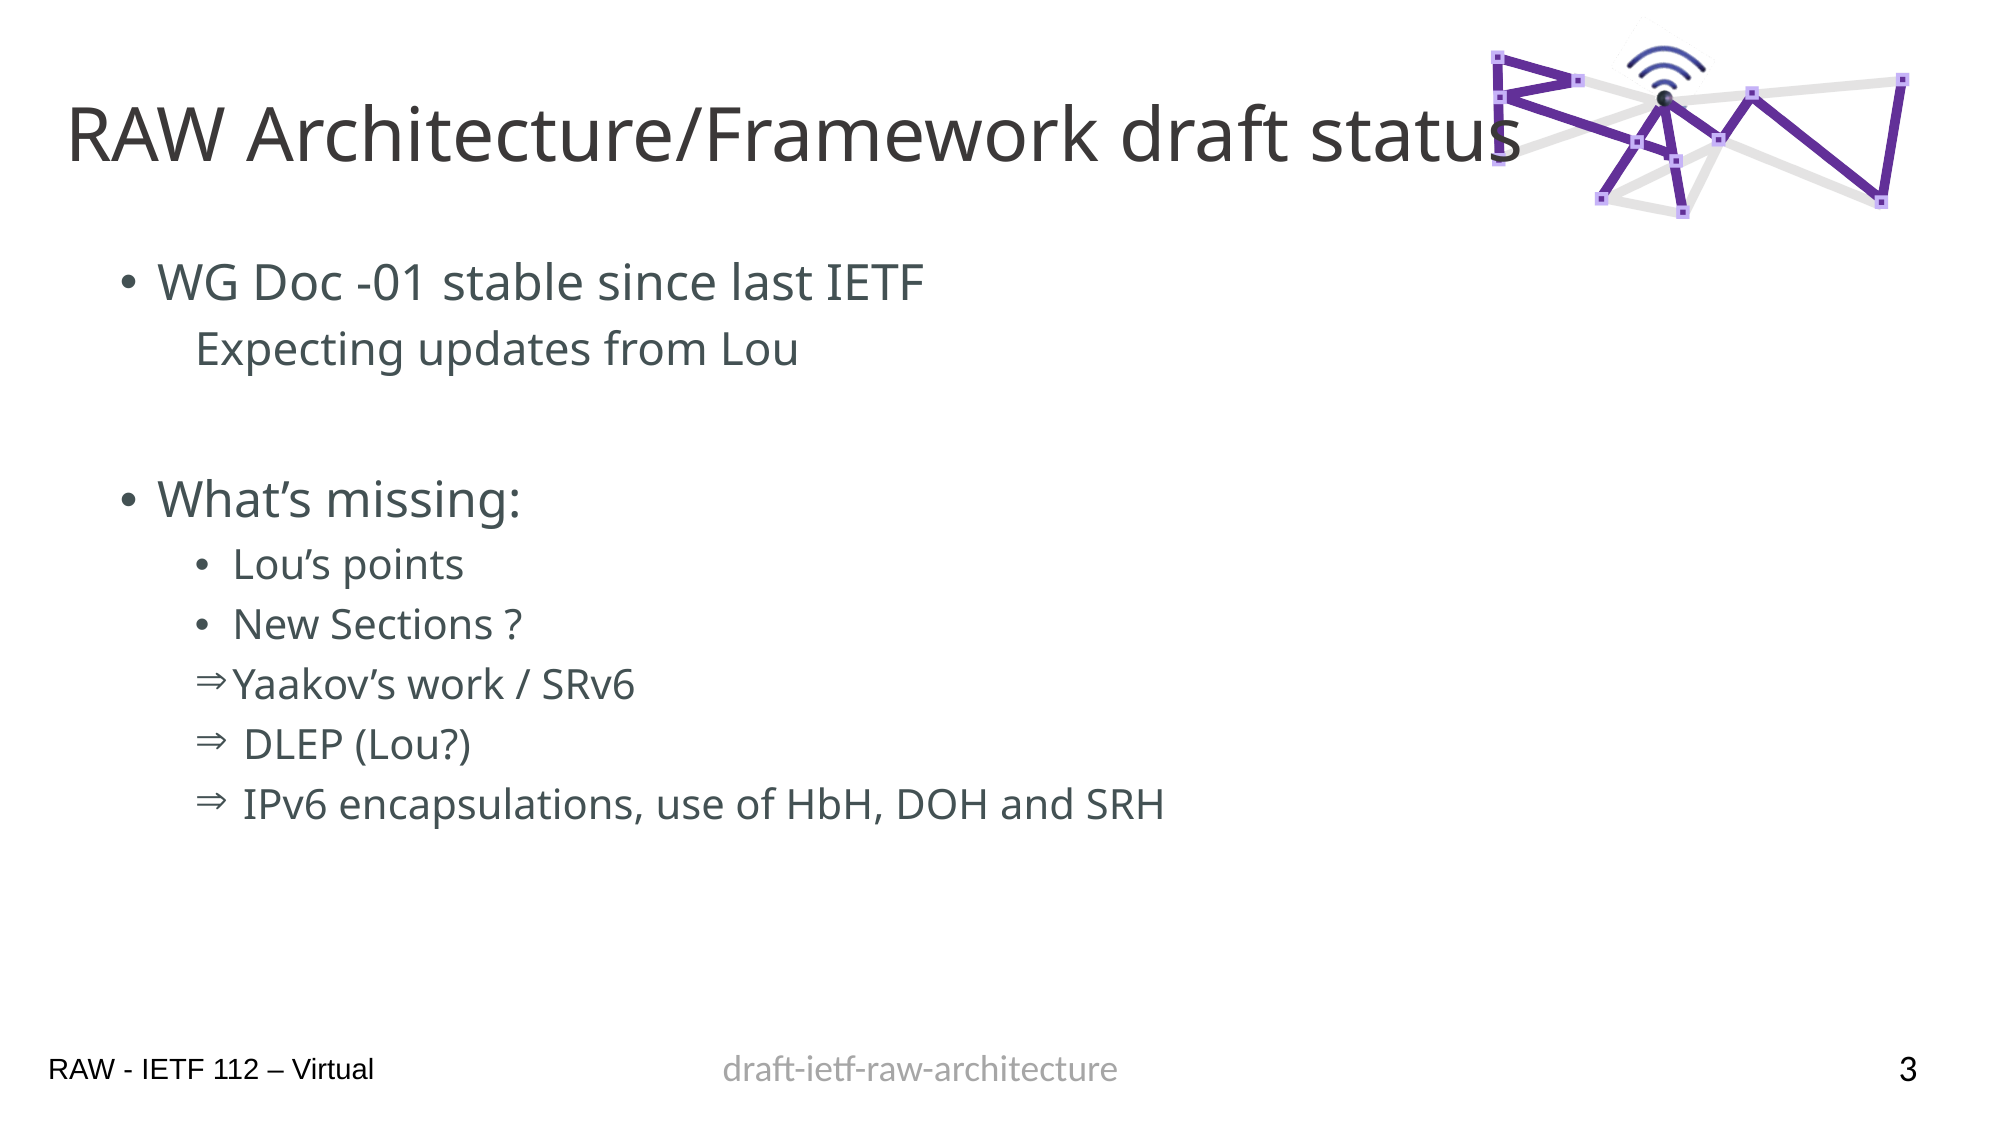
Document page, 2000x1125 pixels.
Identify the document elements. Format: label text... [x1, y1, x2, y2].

text_box draft-ietf-raw-architecture [707, 1036, 1708, 1097]
slide_number 3 [1708, 1036, 1933, 1097]
list WG Doc -01 stable since last IETF Expecting updates from Lou What’s missing: Lou’s points New Sections ? Yaakov’s work / SRv6 DLEP (Lou?) IPv6 encapsulations, use of HbH, DOH and SRH [104, 247, 1844, 1025]
picture [1464, 0, 1956, 239]
title RAW Architecture/Framework draft status [50, 70, 1927, 209]
